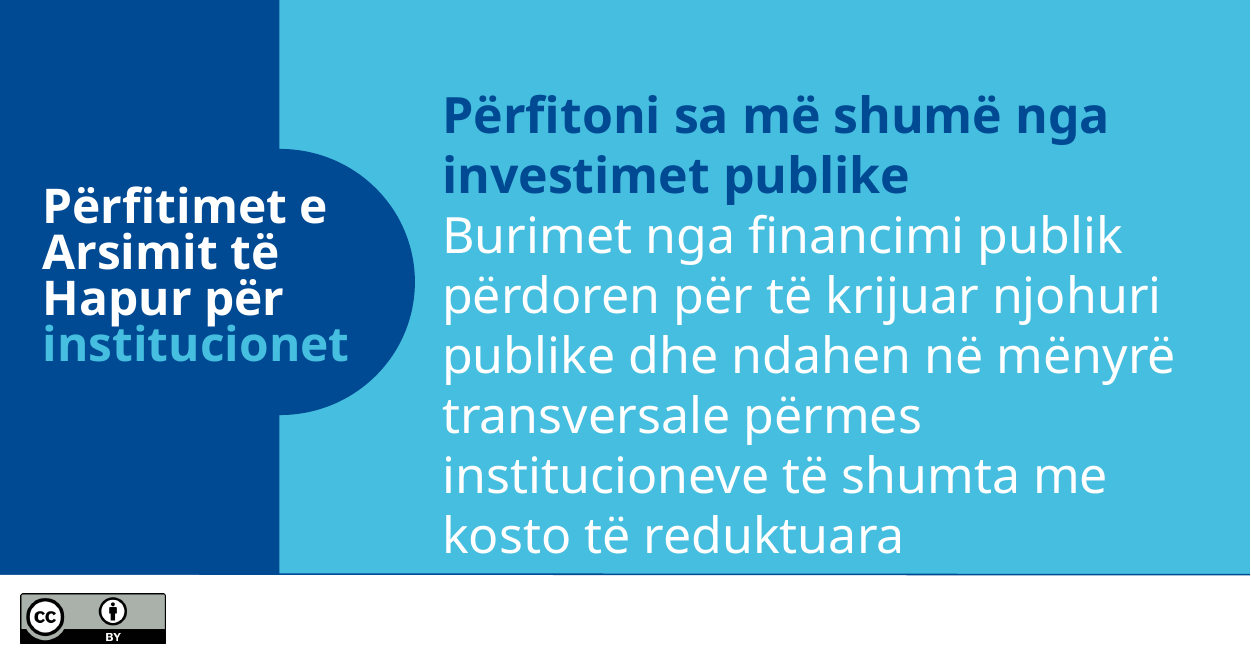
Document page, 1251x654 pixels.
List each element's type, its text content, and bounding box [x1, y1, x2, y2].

text_box Përfitimet e Arsimit të Hapur për institucionet [27, 171, 382, 386]
text_box [0, 582, 1250, 654]
picture [20, 592, 166, 645]
text_box [382, 194, 415, 370]
text_box [206, 148, 355, 171]
text_box Përfitoni sa më shumë nga investimet publike Burimet nga financimi publik përdoren për të krijuar njohuri publike dhe ndahen në mënyrë transversale përmes institucioneve të shumta me kosto të reduktuara [427, 68, 1250, 572]
text_box [196, 386, 365, 416]
text_box [0, 0, 280, 573]
